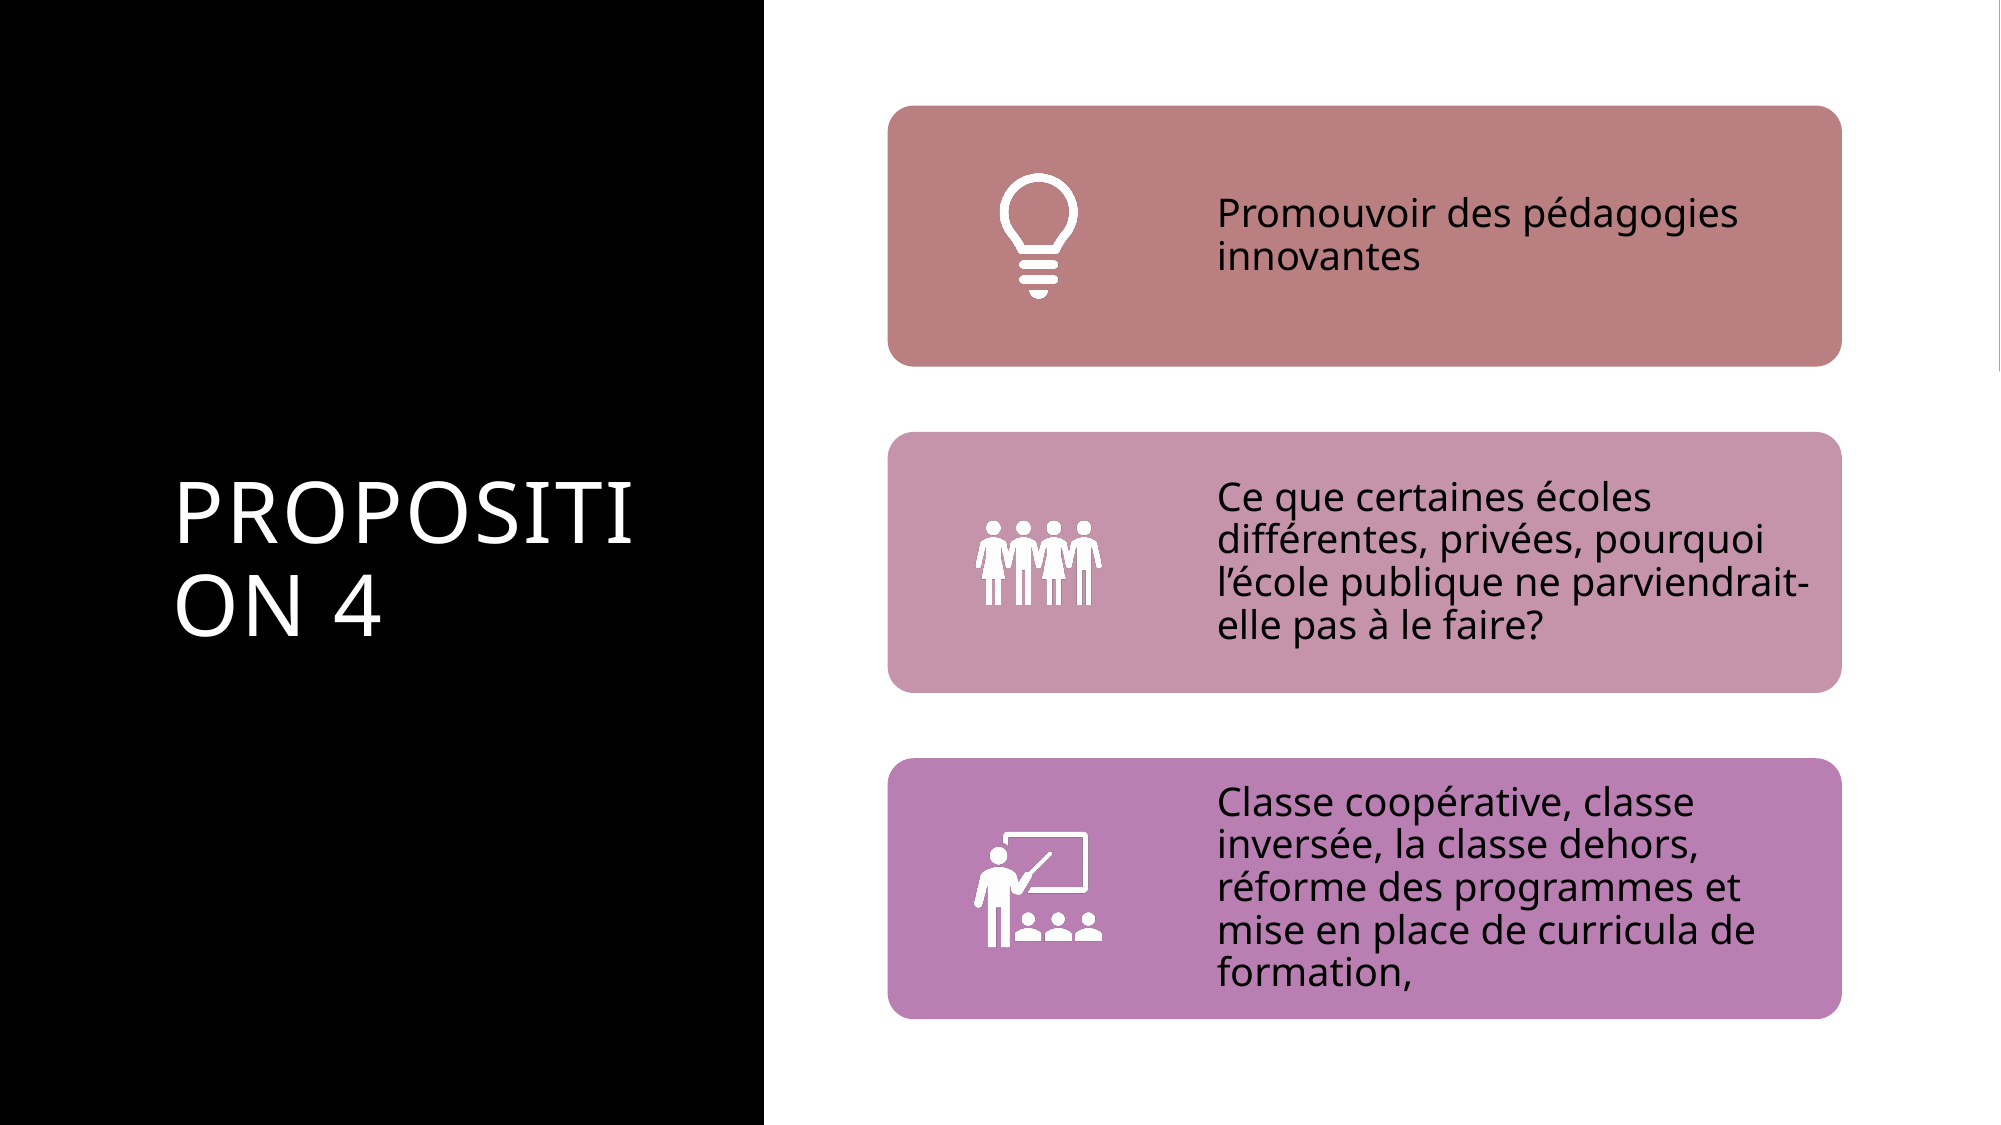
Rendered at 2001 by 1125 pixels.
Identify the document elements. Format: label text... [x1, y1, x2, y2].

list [887, 105, 1842, 1020]
text_box [0, 0, 765, 1125]
text_box [765, 0, 2000, 1125]
title Proposition 4 [157, 105, 685, 1020]
